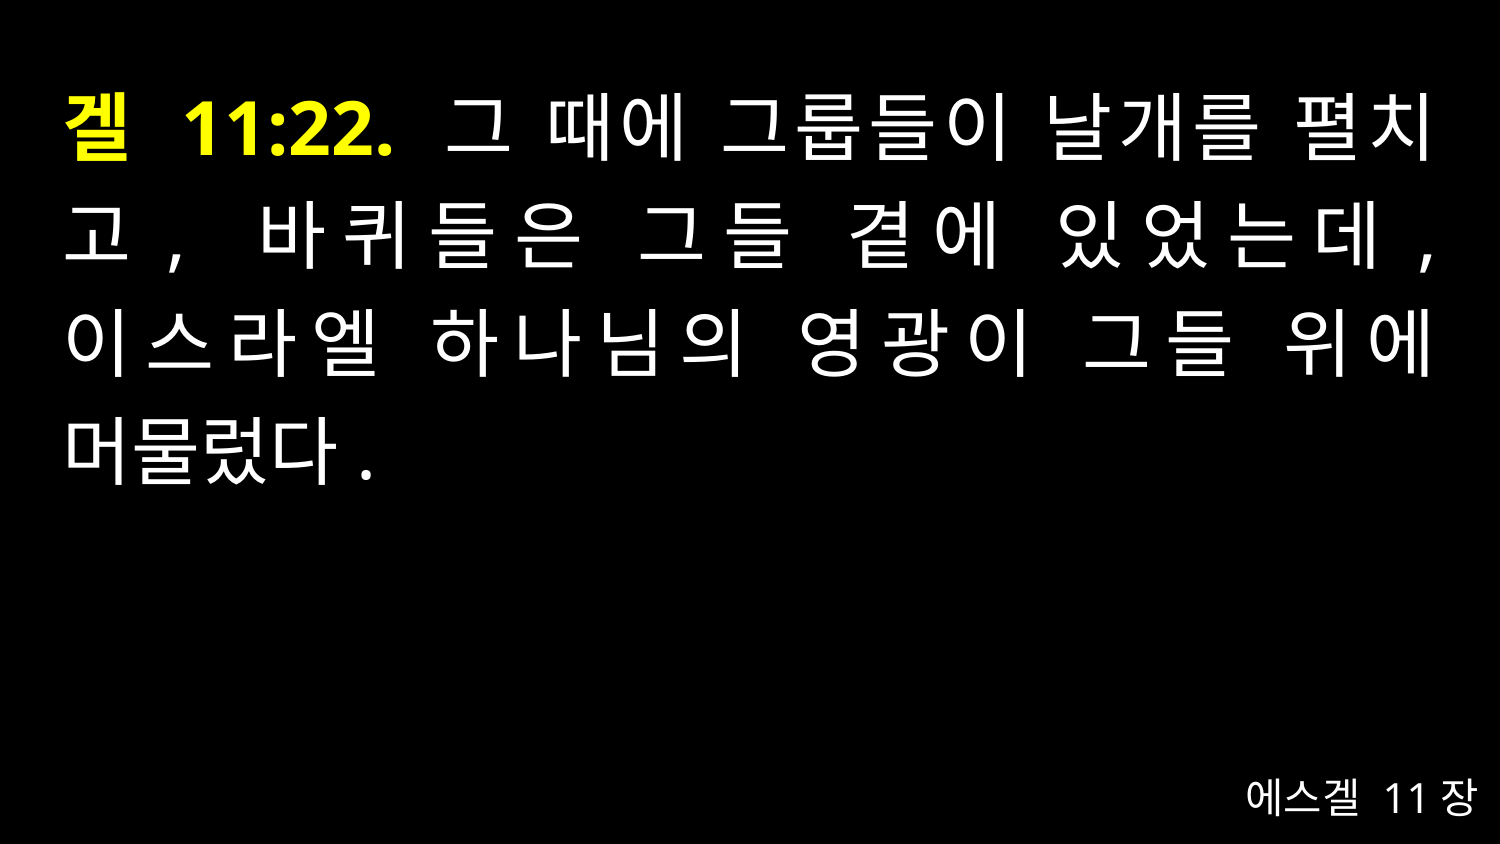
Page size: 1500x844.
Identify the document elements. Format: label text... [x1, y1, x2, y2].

subtitle 에스겔 11장 [916, 770, 1500, 844]
title 겔 11:22. 그 때에 그룹들이 날개를 펼치고, 바퀴들은 그들 곁에 있었는데, 이스라엘 하나님의 영광이 그들 위에 머물렀다. [0, 0, 1500, 844]
